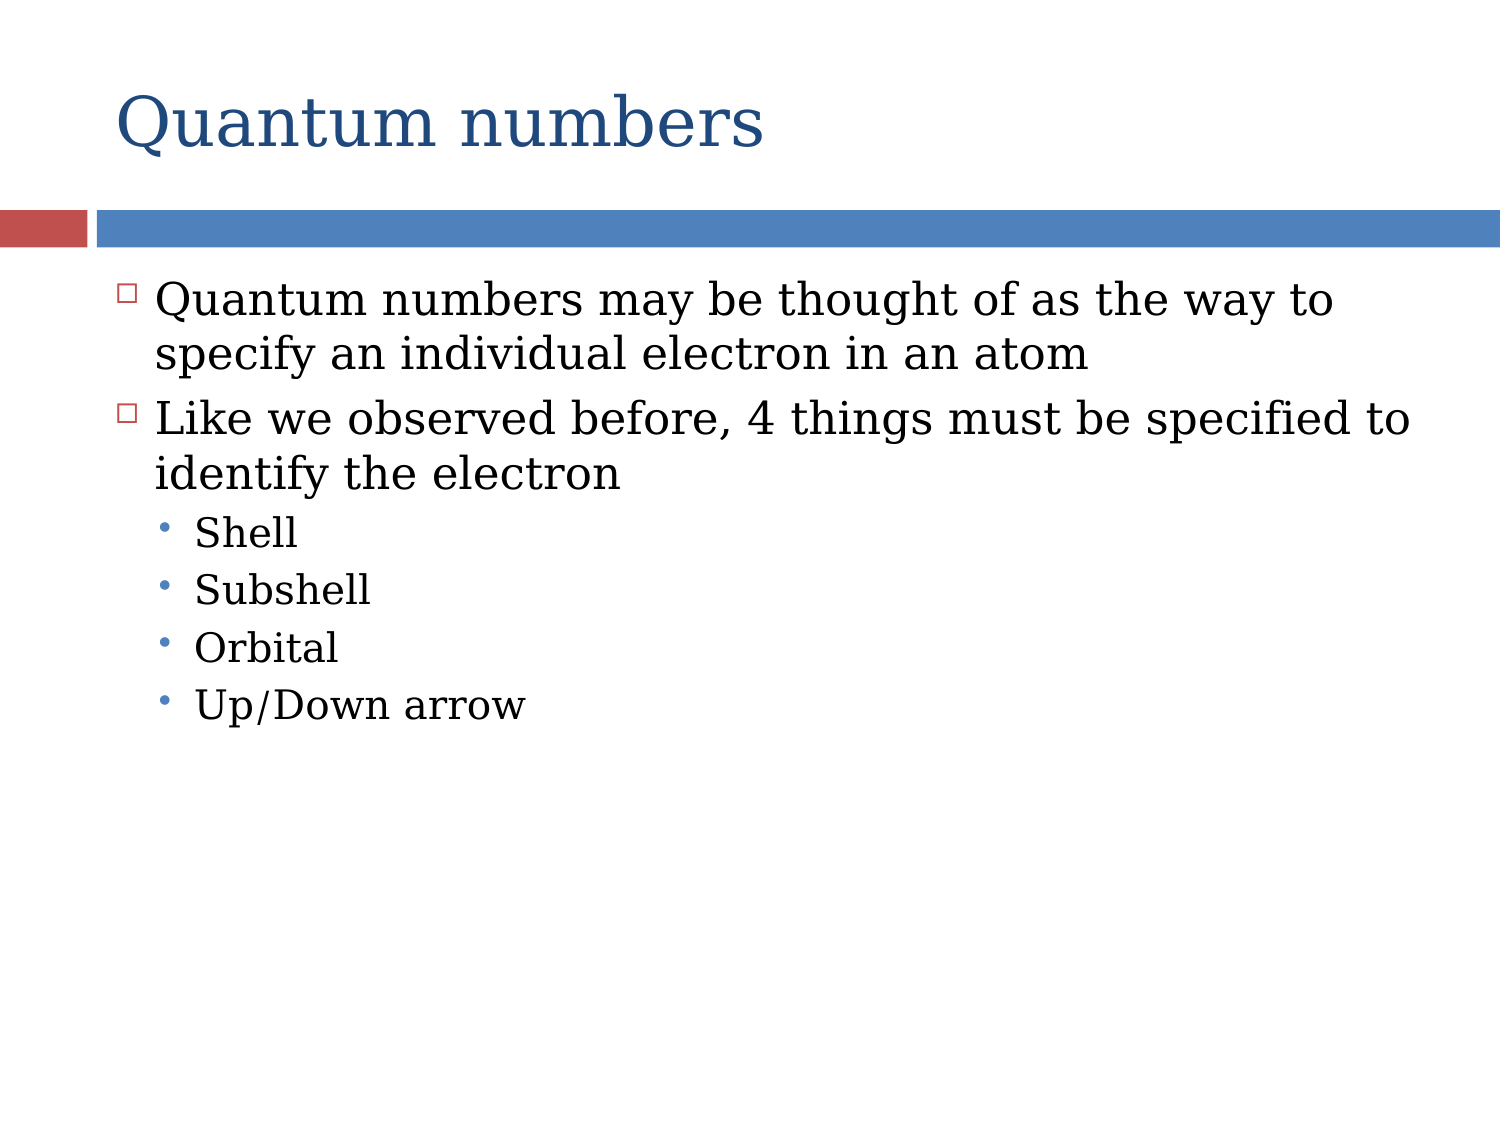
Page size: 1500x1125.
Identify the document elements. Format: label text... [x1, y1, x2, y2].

list Quantum numbers may be thought of as the way to specify an individual electron in an atom Like we observed before, 4 things must be specified to identify the electron Shell Subshell Orbital Up/Down arrow [100, 262, 1438, 1000]
title Quantum numbers [100, 37, 1438, 200]
